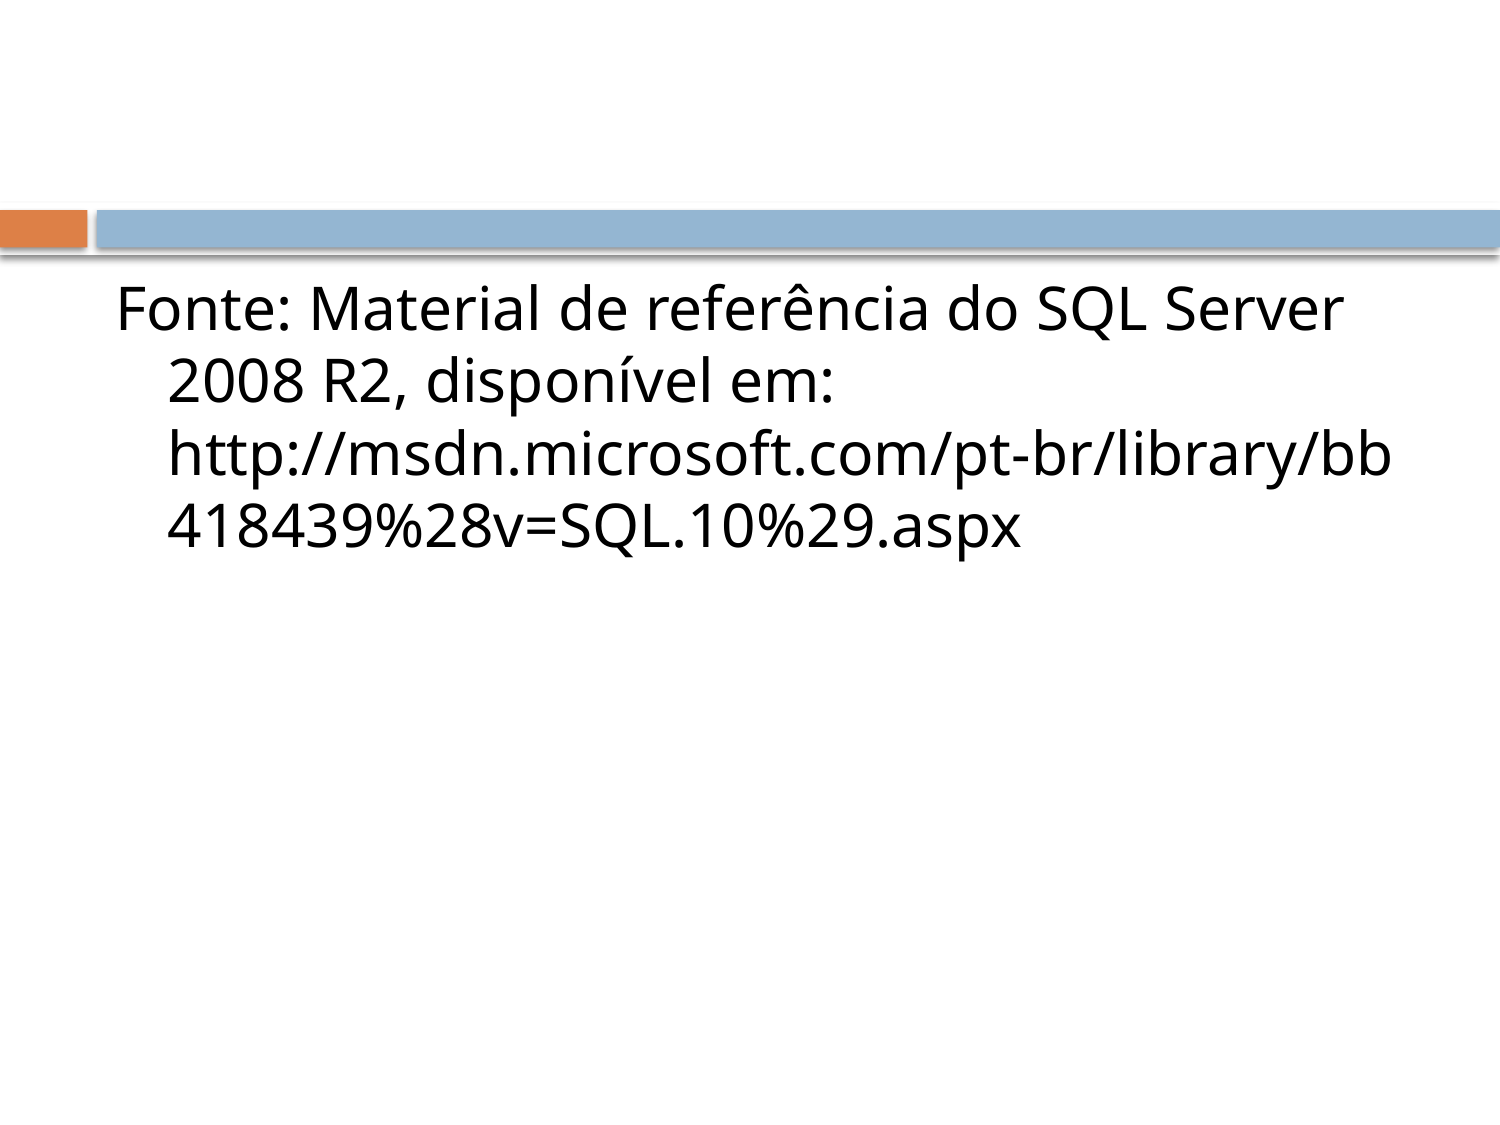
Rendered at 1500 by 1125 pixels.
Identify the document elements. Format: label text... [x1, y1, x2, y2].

list Fonte: Material de referência do SQL Server 2008 R2, disponível em: http://msdn.microsoft.com/pt-br/library/bb418439%28v=SQL.10%29.aspx [100, 262, 1438, 1000]
